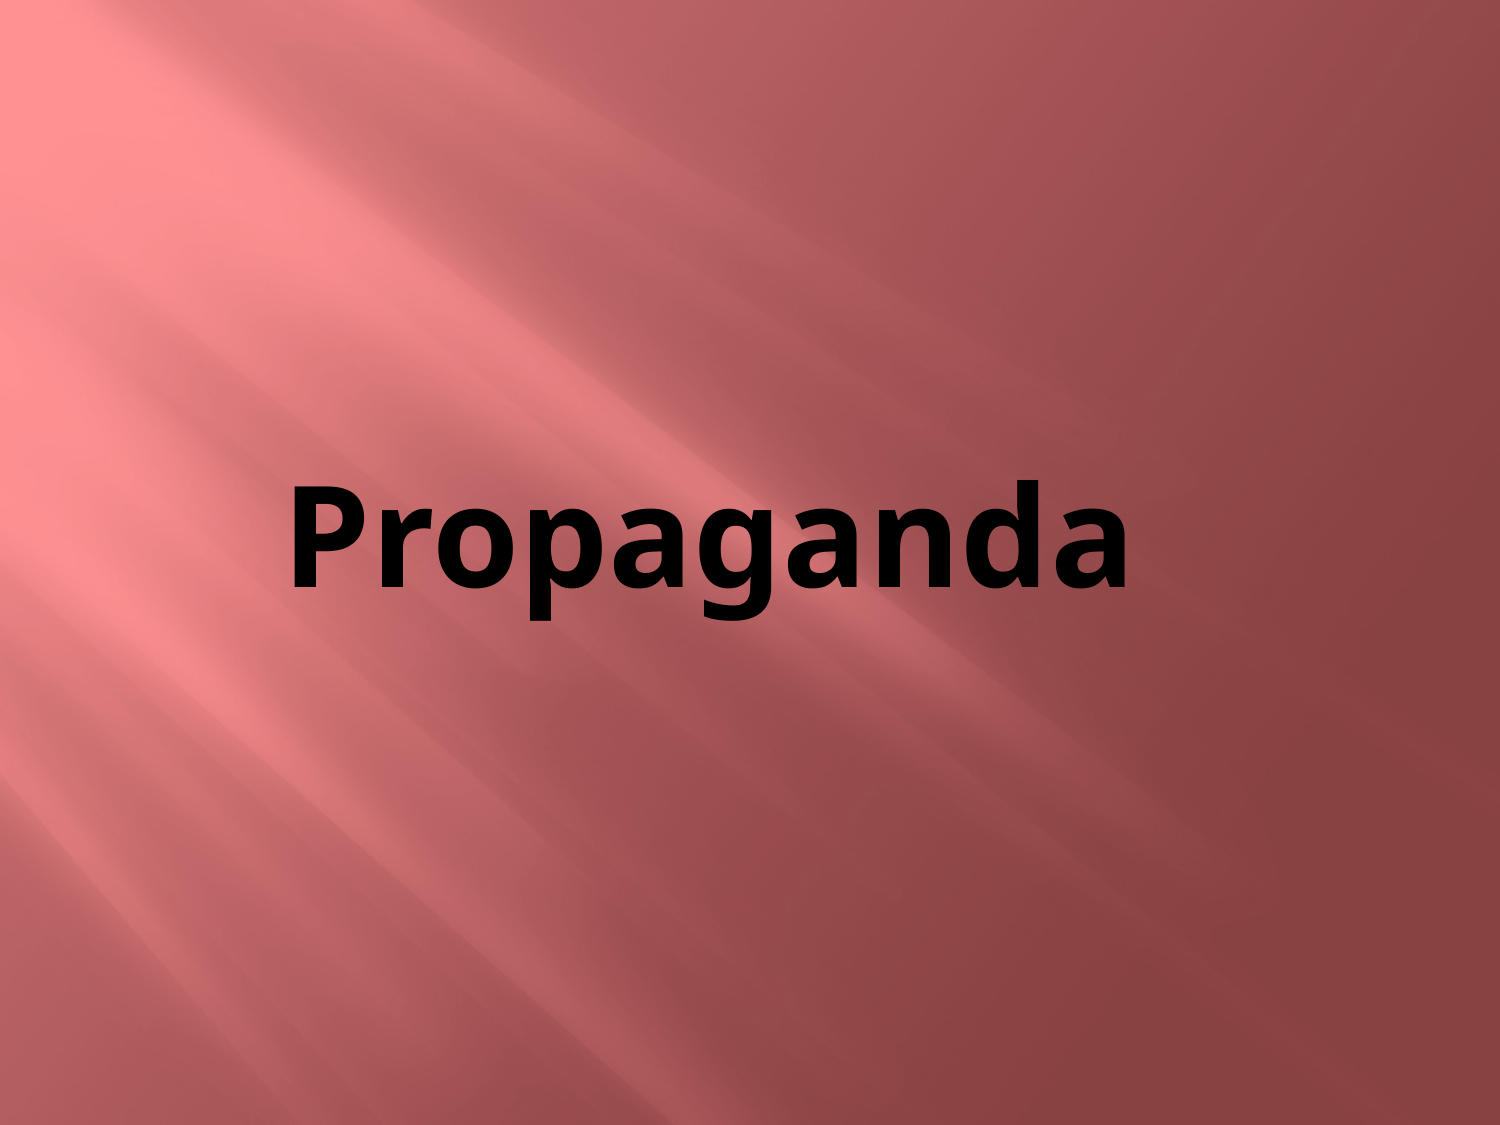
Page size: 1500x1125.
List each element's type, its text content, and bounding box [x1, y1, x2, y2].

title Propaganda [0, 437, 1350, 625]
